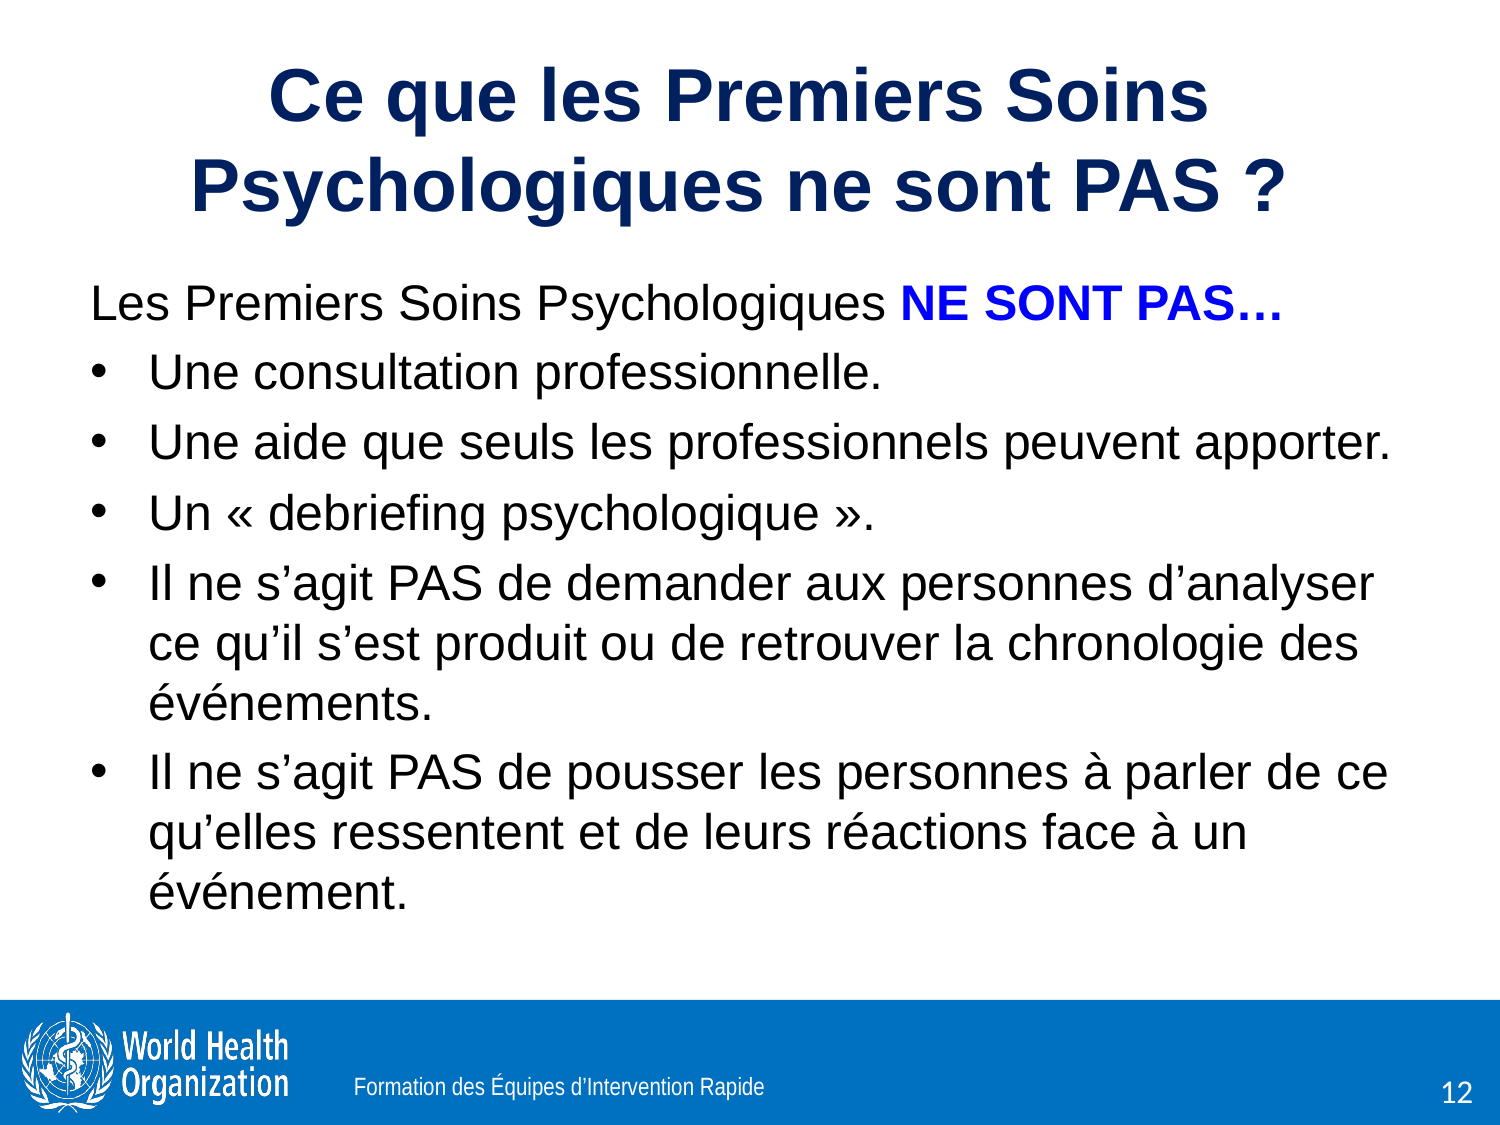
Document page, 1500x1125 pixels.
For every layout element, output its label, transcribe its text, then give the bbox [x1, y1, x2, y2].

list Les Premiers Soins Psychologiques NE SONT PAS… Une consultation professionnelle. Une aide que seuls les professionnels peuvent apporter. Un « debriefing psychologique ». Il ne s’agit PAS de demander aux personnes d’analyser ce qu’il s’est produit ou de retrouver la chronologie des événements. Il ne s’agit PAS de pousser les personnes à parler de ce qu’elles ressentent et de leurs réactions face à un événement. [75, 262, 1425, 1005]
title Ce que les Premiers Soins Psychologiques ne sont PAS ? [64, 42, 1415, 231]
picture [21, 1012, 288, 1113]
